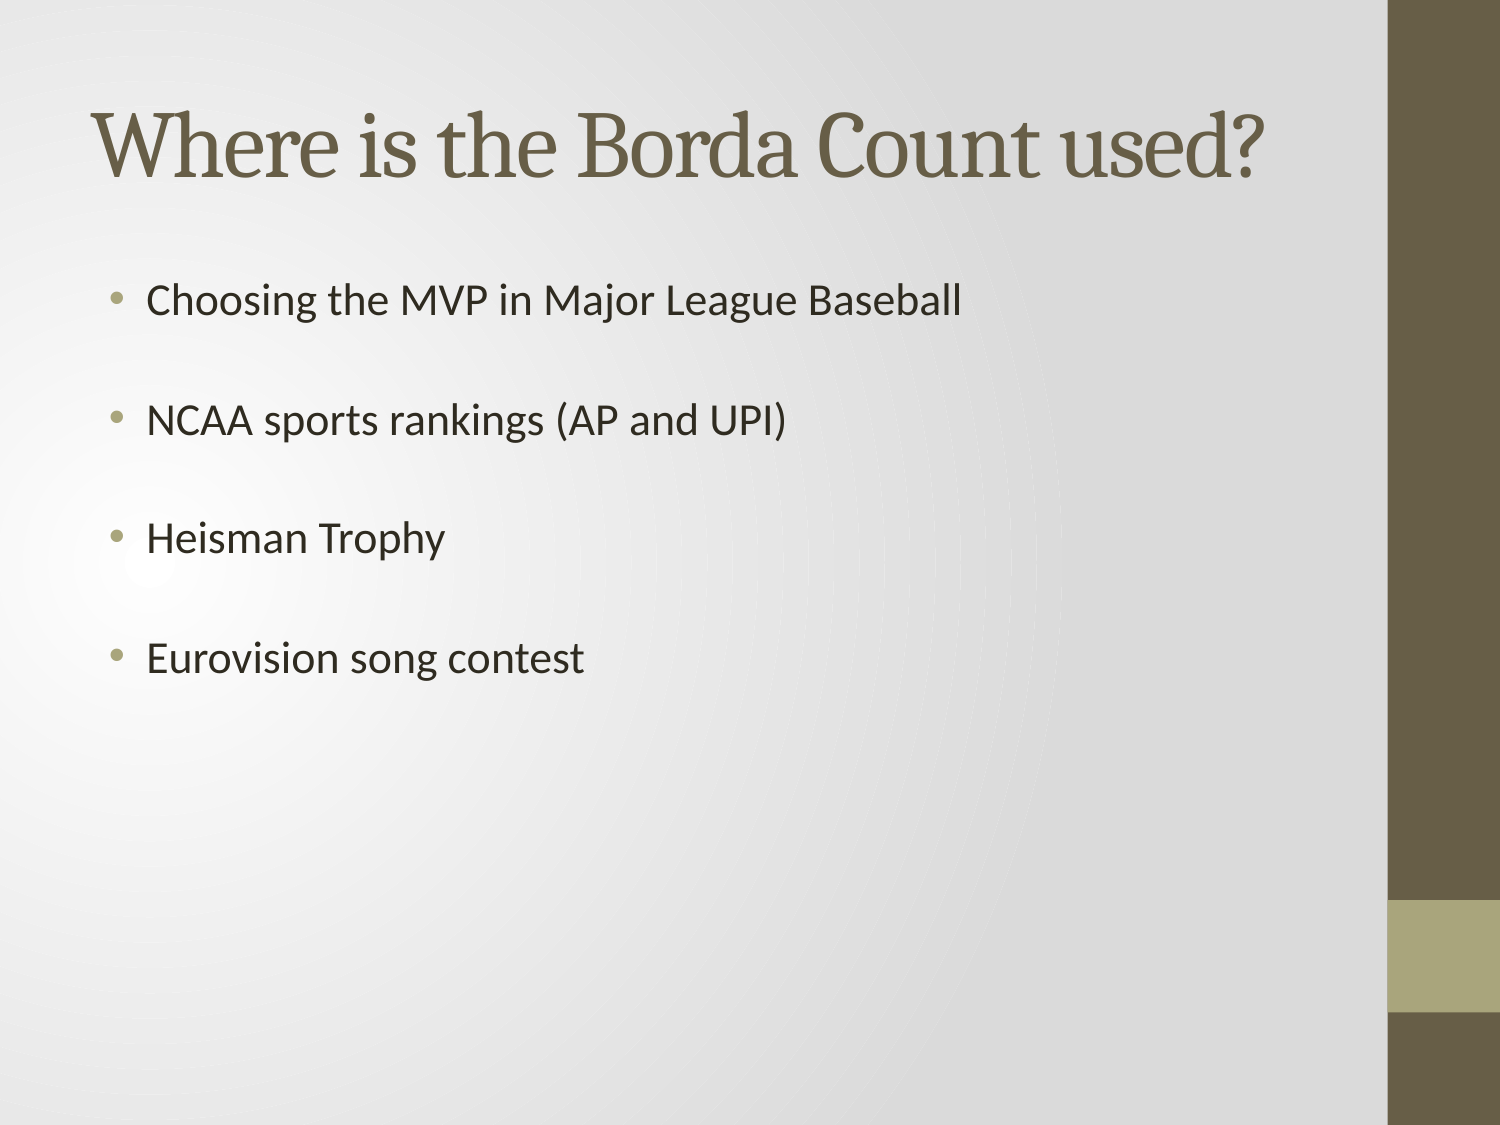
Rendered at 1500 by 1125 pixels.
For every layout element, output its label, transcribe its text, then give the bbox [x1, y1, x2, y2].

title Where is the Borda Count used? [75, 45, 1363, 233]
list Choosing the MVP in Major League Baseball NCAA sports rankings (AP and UPI) Heisman Trophy Eurovision song contest [75, 262, 1325, 1050]
